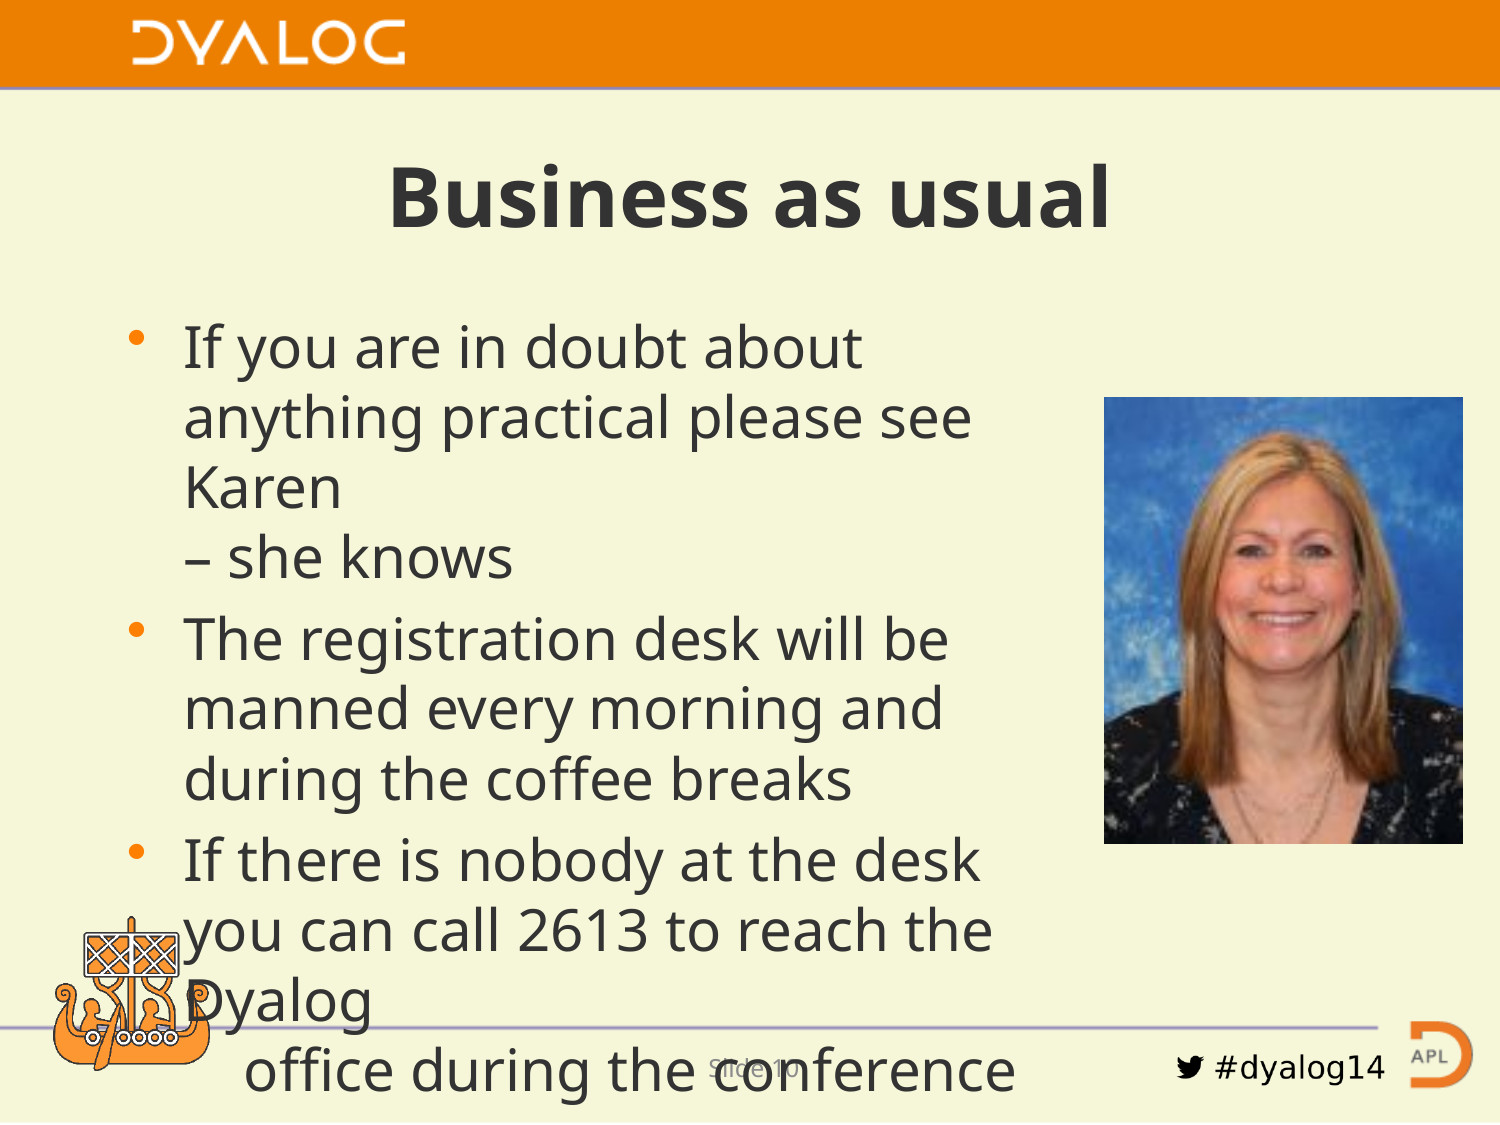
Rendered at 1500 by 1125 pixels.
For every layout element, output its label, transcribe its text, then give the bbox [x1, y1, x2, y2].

list If you are in doubt about anything practical please see Karen – she knows The registration desk will be manned every morning and during the coffee breaks If there is nobody at the desk you can call 2613 to reach the Dyalog office during the conference [112, 302, 1093, 955]
slide_number Slide 9 [585, 1039, 923, 1100]
title Business as usual [123, 137, 1376, 254]
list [1104, 396, 1463, 844]
picture [0, 0, 1500, 1123]
